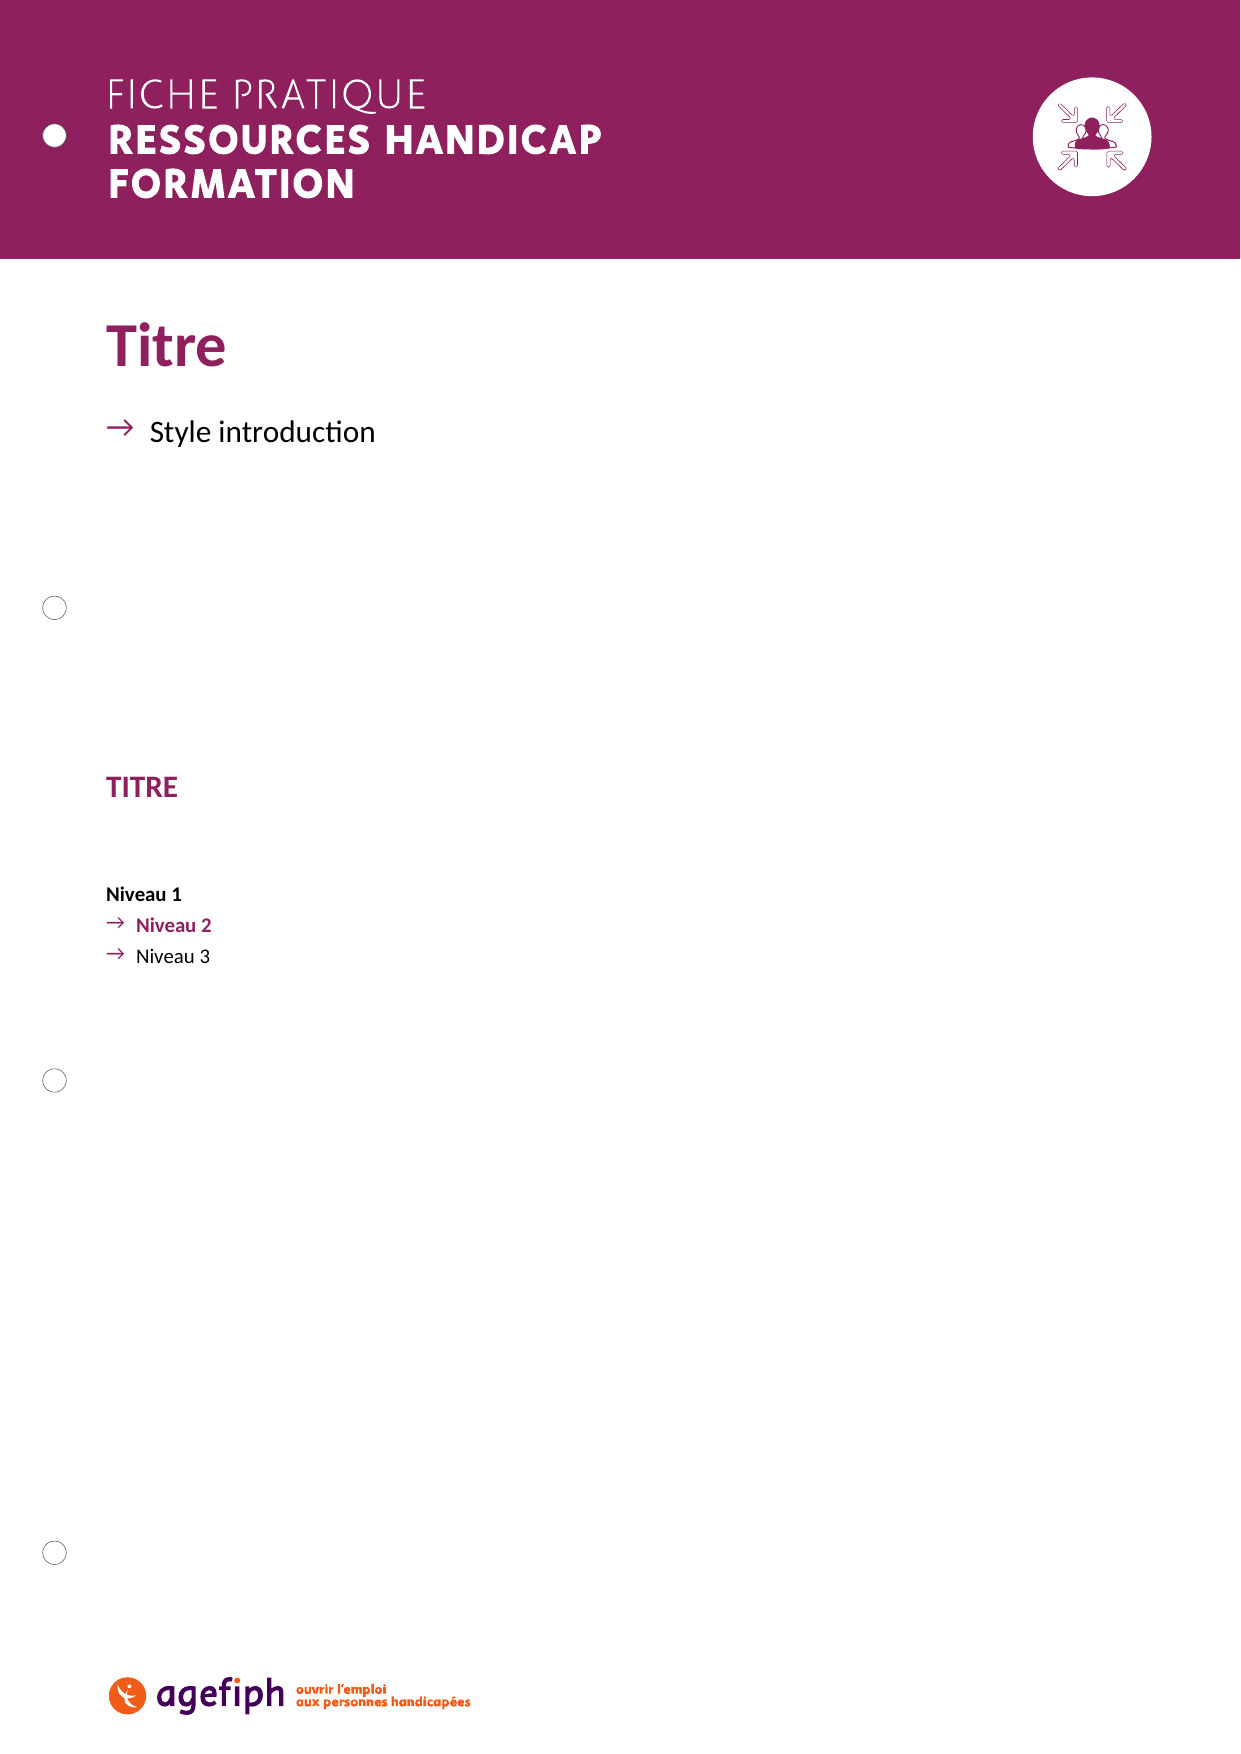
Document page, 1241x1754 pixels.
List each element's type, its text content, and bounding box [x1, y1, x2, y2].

list Style introduction [106, 410, 1152, 661]
list Niveau 1 Niveau 2 Niveau 3 [106, 880, 1152, 1131]
list Titre [106, 765, 1152, 853]
title Titre [106, 318, 1152, 393]
